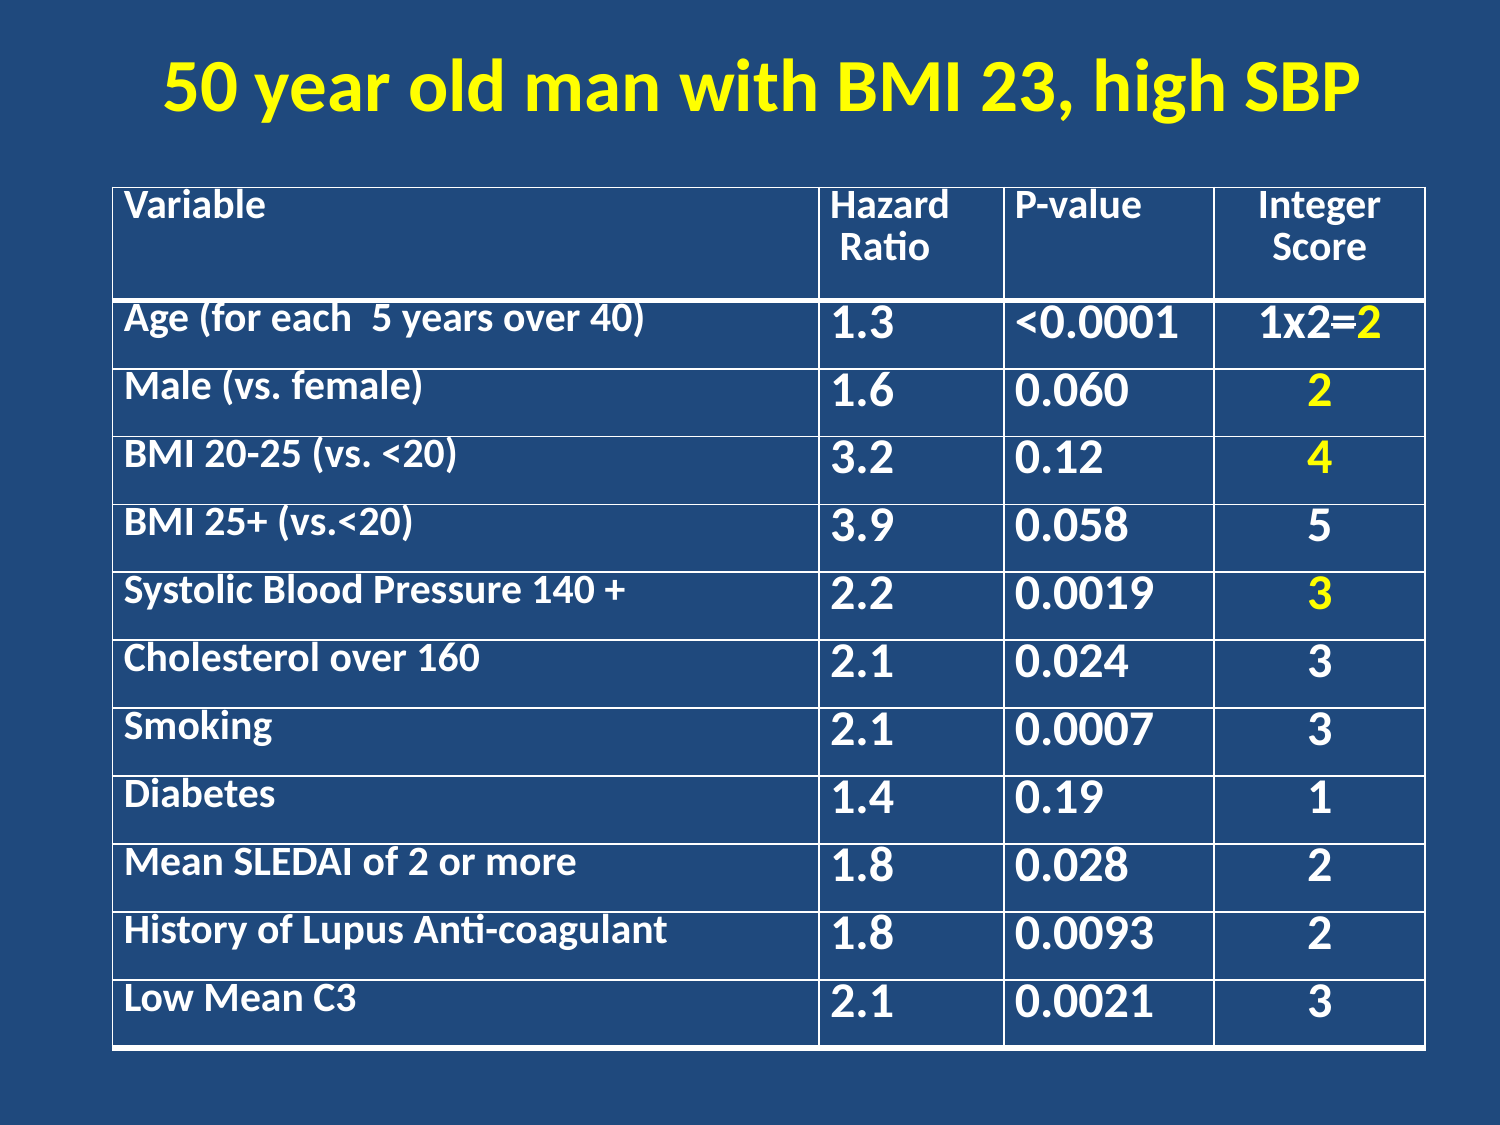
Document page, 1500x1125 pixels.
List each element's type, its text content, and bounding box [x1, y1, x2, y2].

table_cell 2 [1215, 845, 1424, 911]
table_cell 2 [1215, 370, 1424, 436]
table_cell 2.2 [820, 573, 1003, 639]
table_cell 1.8 [820, 845, 1003, 911]
table_cell 0.0019 [1005, 573, 1213, 639]
table_cell 0.19 [1005, 777, 1213, 843]
table_header Variable [113, 188, 818, 298]
table_cell 2.1 [820, 709, 1003, 775]
table_cell 2.1 [820, 641, 1003, 707]
table_cell 1.8 [820, 913, 1003, 979]
table_cell 0.058 [1005, 505, 1213, 571]
table_cell History of Lupus Anti-coagulant [113, 913, 818, 979]
table_cell 0.0007 [1005, 709, 1213, 775]
table_cell BMI 25+ (vs.<20) [113, 505, 818, 571]
table_header Hazard Ratio [820, 188, 1003, 298]
table_cell BMI 20-25 (vs. <20) [113, 437, 818, 504]
table_cell 3 [1215, 709, 1424, 775]
table_cell 0.0093 [1005, 913, 1213, 979]
table_cell Systolic Blood Pressure 140 + [113, 573, 818, 639]
table_cell <0.0001 [1005, 303, 1213, 368]
table_cell 0.028 [1005, 845, 1213, 911]
table_cell 3.9 [820, 505, 1003, 571]
table_cell 0.024 [1005, 641, 1213, 707]
table_cell 1.6 [820, 370, 1003, 436]
table_cell 0.060 [1005, 370, 1213, 436]
table_cell 3 [1215, 573, 1424, 639]
title 50 year old man with BMI 23, high SBP [125, 0, 1400, 163]
table_cell 0.12 [1005, 437, 1213, 504]
table_header Integer Score [1215, 188, 1424, 298]
table_cell 0.0021 [1005, 981, 1213, 1045]
table_cell Diabetes [113, 777, 818, 843]
table_cell 5 [1215, 505, 1424, 571]
table_cell 1.4 [820, 777, 1003, 843]
table_cell 4 [1215, 437, 1424, 504]
table_cell 1 [1215, 777, 1424, 843]
table_cell Mean SLEDAI of 2 or more [113, 845, 818, 911]
table_cell Low Mean C3 [113, 981, 818, 1045]
table_cell 1x2=2 [1215, 303, 1424, 368]
table_cell 3.2 [820, 437, 1003, 504]
table_cell Age (for each 5 years over 40) [113, 303, 818, 368]
table_cell 2.1 [820, 981, 1003, 1045]
table_cell Smoking [113, 709, 818, 775]
table_cell Cholesterol over 160 [113, 641, 818, 707]
table_header P-value [1005, 188, 1213, 298]
table_cell 3 [1215, 981, 1424, 1045]
table_cell Male (vs. female) [113, 370, 818, 436]
table_cell 1.3 [820, 303, 1003, 368]
table_cell 3 [1215, 641, 1424, 707]
table_cell 2 [1215, 913, 1424, 979]
